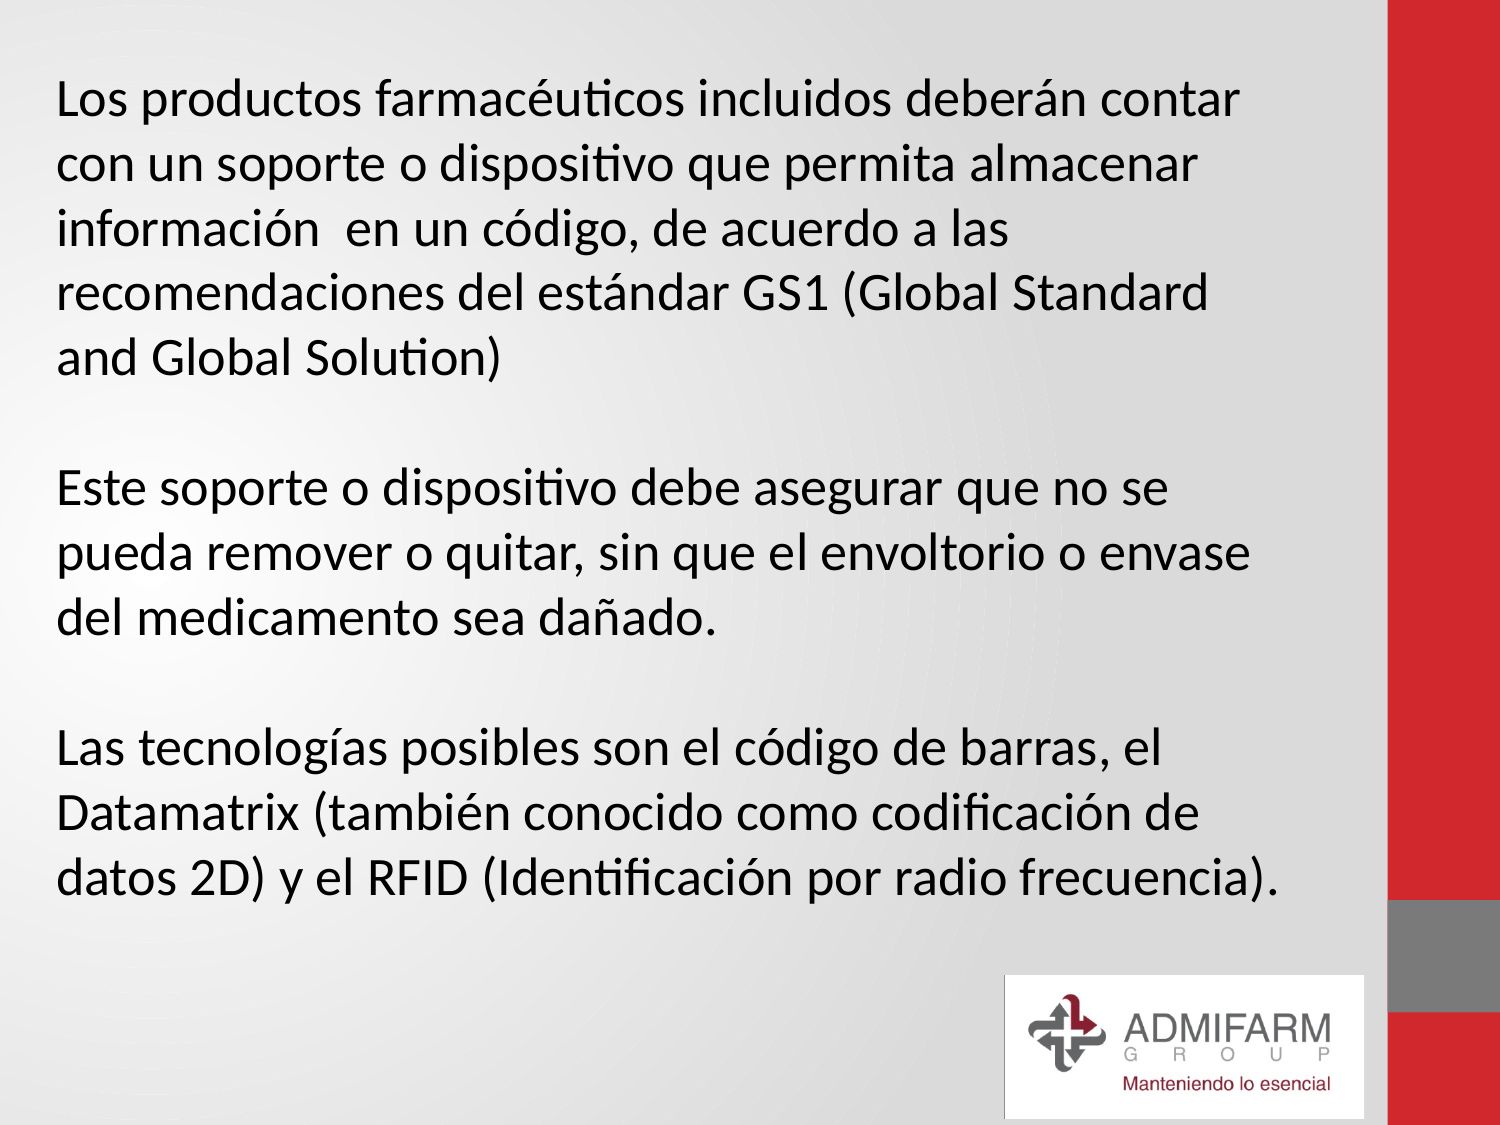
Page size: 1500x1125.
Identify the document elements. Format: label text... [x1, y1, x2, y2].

text_box Los productos farmacéuticos incluidos deberán contar con un soporte o dispositivo que permita almacenar información en un código, de acuerdo a las recomendaciones del estándar GS1 (Global Standard and Global Solution) Este soporte o dispositivo debe asegurar que no se pueda remover o quitar, sin que el envoltorio o envase del medicamento sea dañado. Las tecnologías posibles son el código de barras, el Datamatrix (también conocido como codificación de datos 2D) y el RFID (Identificación por radio frecuencia). [41, 54, 1306, 1004]
picture [1003, 975, 1365, 1120]
